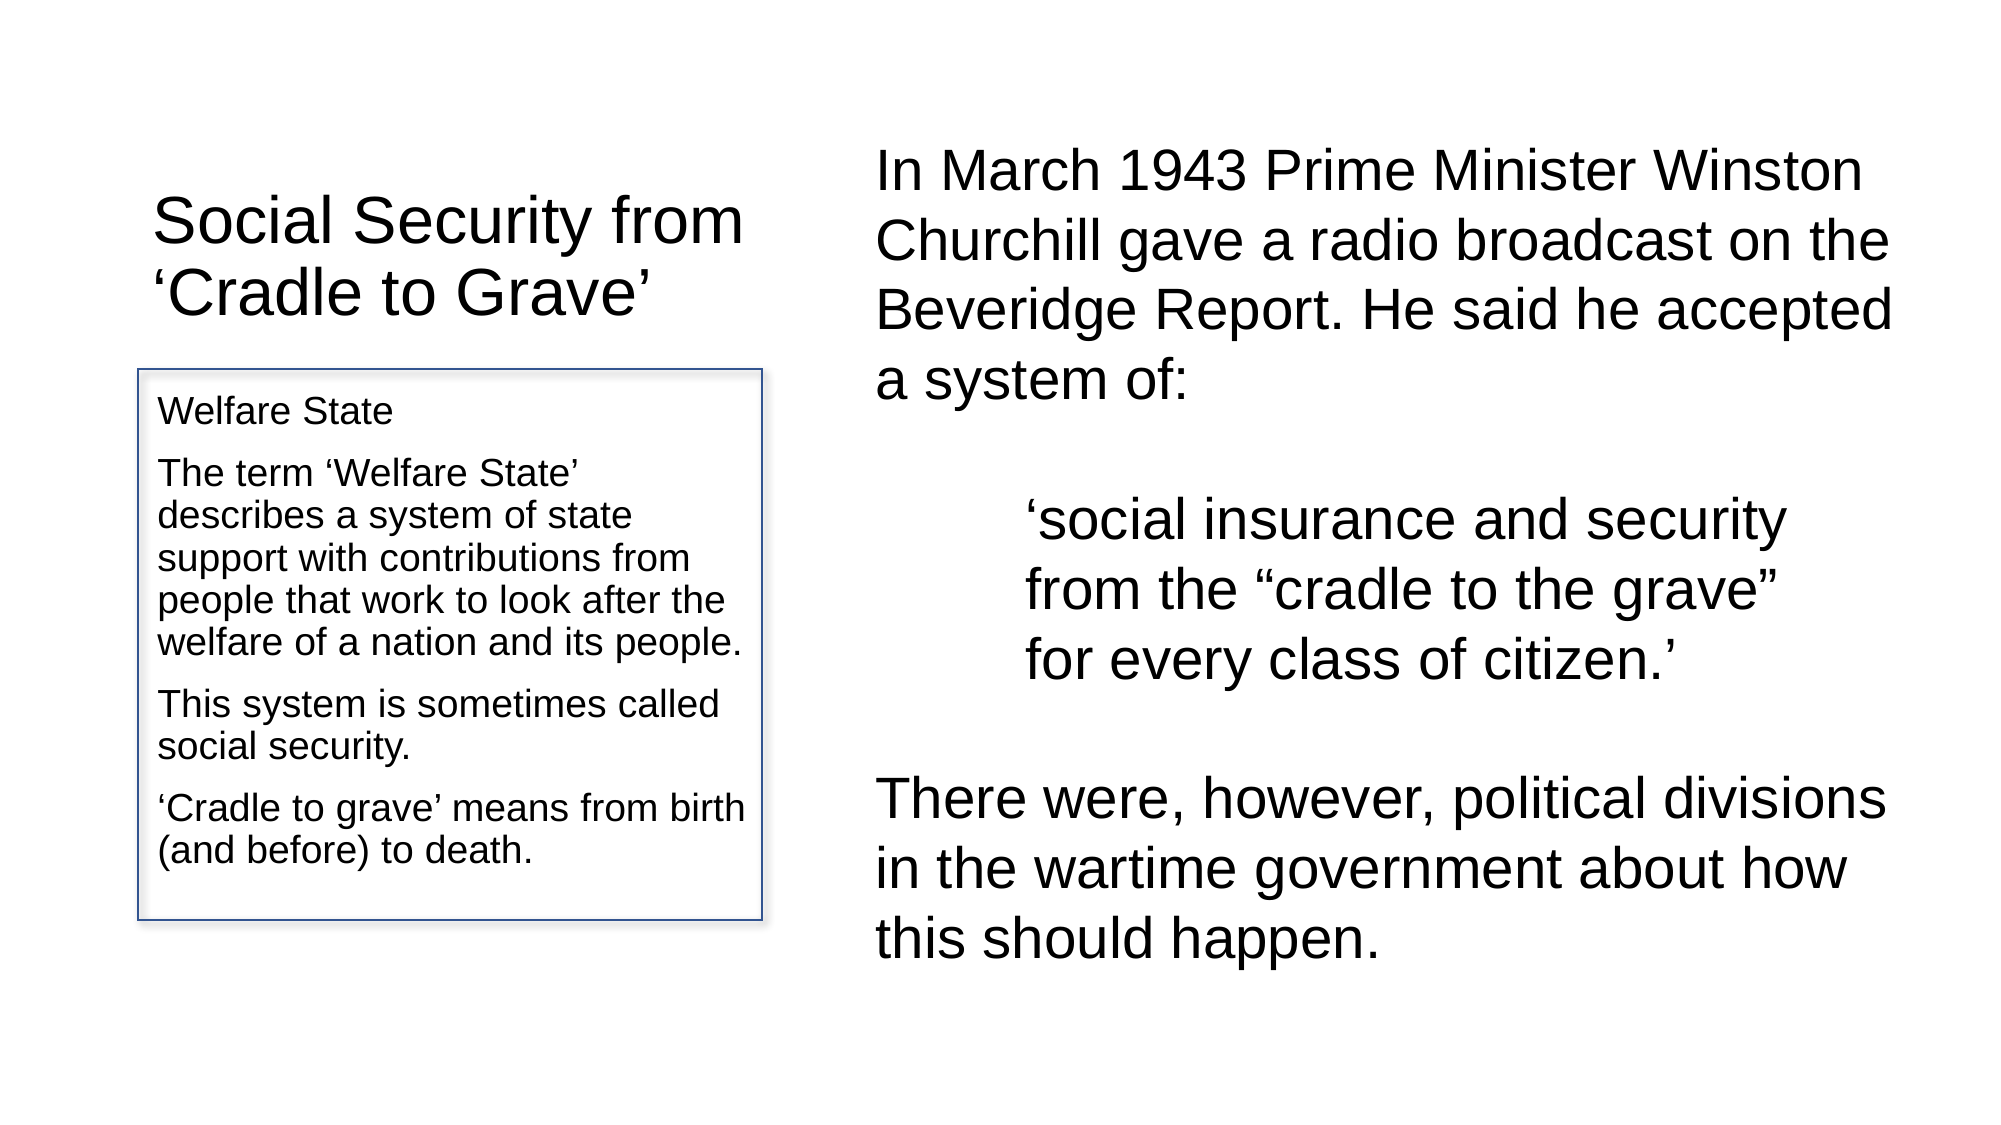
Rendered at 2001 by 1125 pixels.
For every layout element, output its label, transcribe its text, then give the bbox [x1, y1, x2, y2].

title Social Security from ‘Cradle to Grave’ [137, 75, 783, 338]
list In March 1943 Prime Minister Winston Churchill gave a radio broadcast on the Beveridge Report. He said he accepted a system of: ‘social insurance and security from the “cradle to the grave” for every class of citizen.’ There were, however, political divisions in the wartime government about how this should happen. [860, 124, 1936, 1018]
text_box [137, 368, 763, 921]
